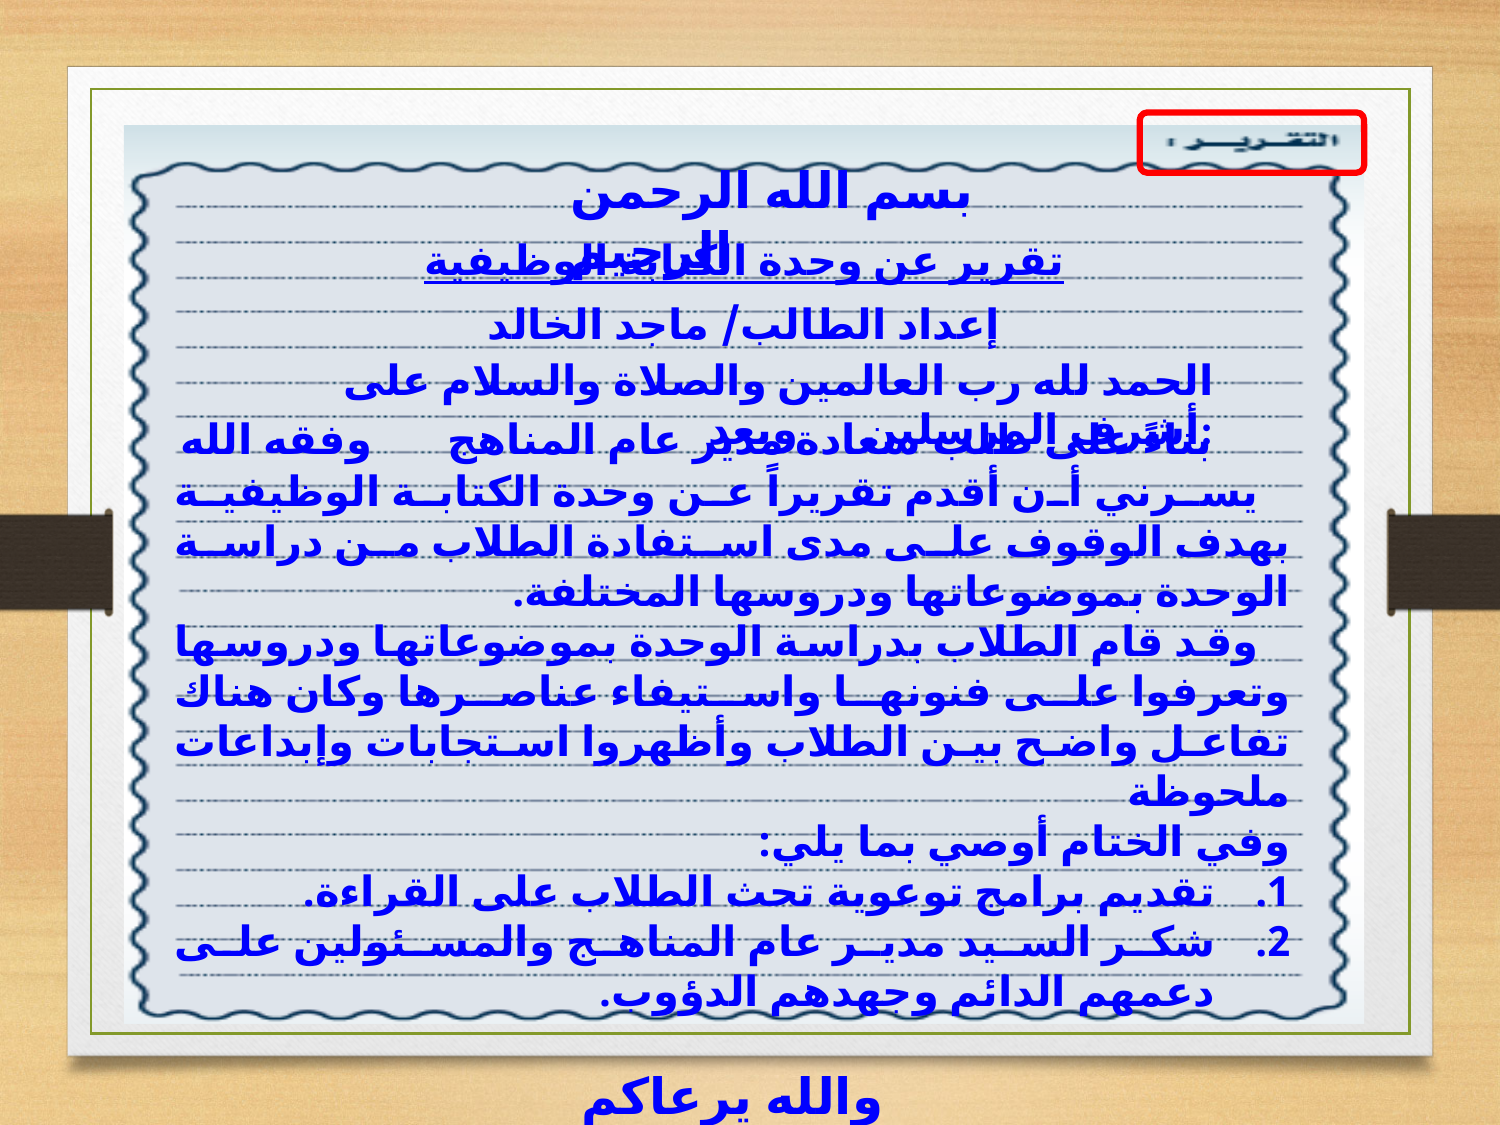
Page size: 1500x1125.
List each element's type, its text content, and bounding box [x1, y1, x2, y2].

text_box بناءً على طلب سعادة مدير عام المناهج وفقه الله يسرني أن أقدم تقريراً عن وحدة الكتابة الوظيفية بهدف الوقوف على مدى استفادة الطلاب من دراسة الوحدة بموضوعاتها ودروسها المختلفة. وقد قام الطلاب بدراسة الوحدة بموضوعاتها ودروسها وتعرفوا على فنونها واستيفاء عناصرها وكان هناك تفاعل واضح بين الطلاب وأظهروا استجابات وإبداعات ملحوظة وفي الختام أوصي بما يلي: تقديم برامج توعوية تحث الطلاب على القراءة. شكر السيد مدير عام المناهج والمسئولين على دعمهم الدائم وجهدهم الدؤوب. والله يرعاكم [159, 1024, 1306, 1125]
text_box [1138, 111, 1366, 168]
picture [0, 0, 1500, 1125]
